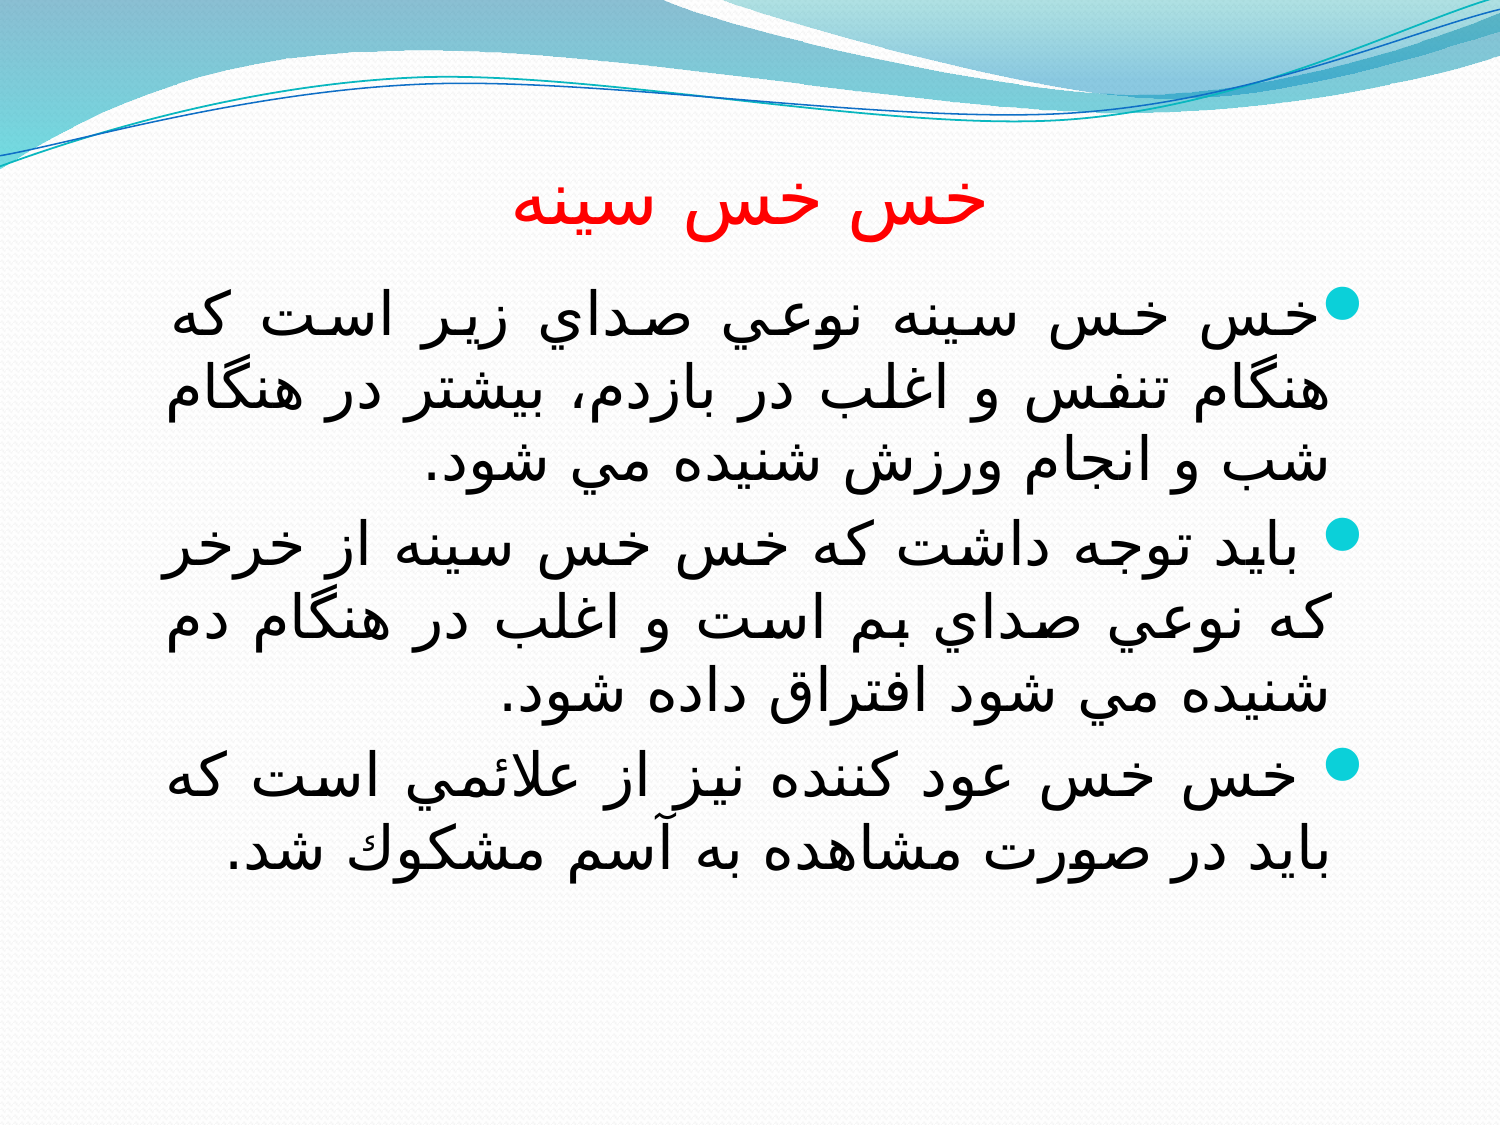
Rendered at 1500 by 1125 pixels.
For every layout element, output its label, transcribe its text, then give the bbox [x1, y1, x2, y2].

list خس خس سينه نوعي صداي زير است كه هنگام تنفس و اغلب در بازدم، بیشتر در هنگام شب و انجام ورزش شنيده مي شود. بايد توجه داشت كه خس خس سينه از خرخر كه نوعي صداي بم است و اغلب در هنگام دم شنيده مي شود افتراق داده شود. خس خس عود كننده نيز از علائمي است كه بايد در صورت مشاهده به آسم مشكوك شد. [147, 267, 1388, 1038]
title خس خس سينه [75, 115, 1425, 268]
